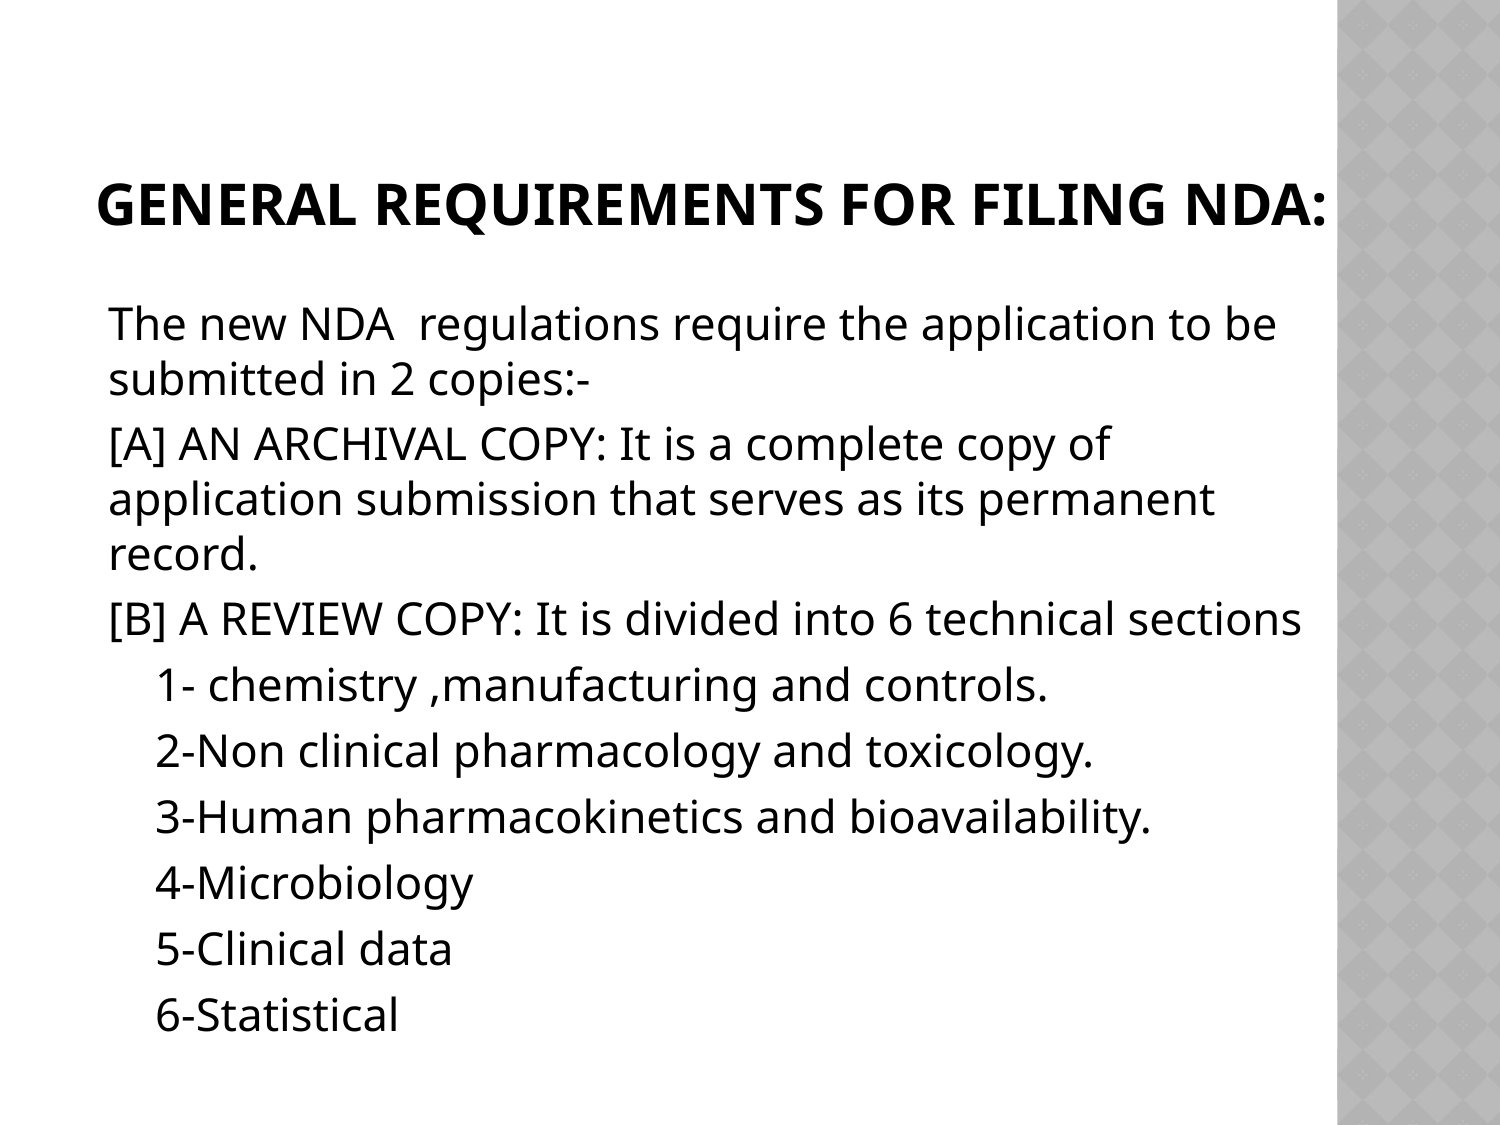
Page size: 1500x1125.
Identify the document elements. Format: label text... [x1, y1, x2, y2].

title GENERAL REQUIREMENTS FOR FILING NDA: [87, 99, 1338, 238]
list The new NDA regulations require the application to be submitted in 2 copies:- [A] AN ARCHIVAL COPY: It is a complete copy of application submission that serves as its permanent record. [B] A REVIEW COPY: It is divided into 6 technical sections 1- chemistry ,manufacturing and controls. 2-Non clinical pharmacology and toxicology. 3-Human pharmacokinetics and bioavailability. 4-Microbiology 5-Clinical data 6-Statistical [75, 287, 1325, 1063]
